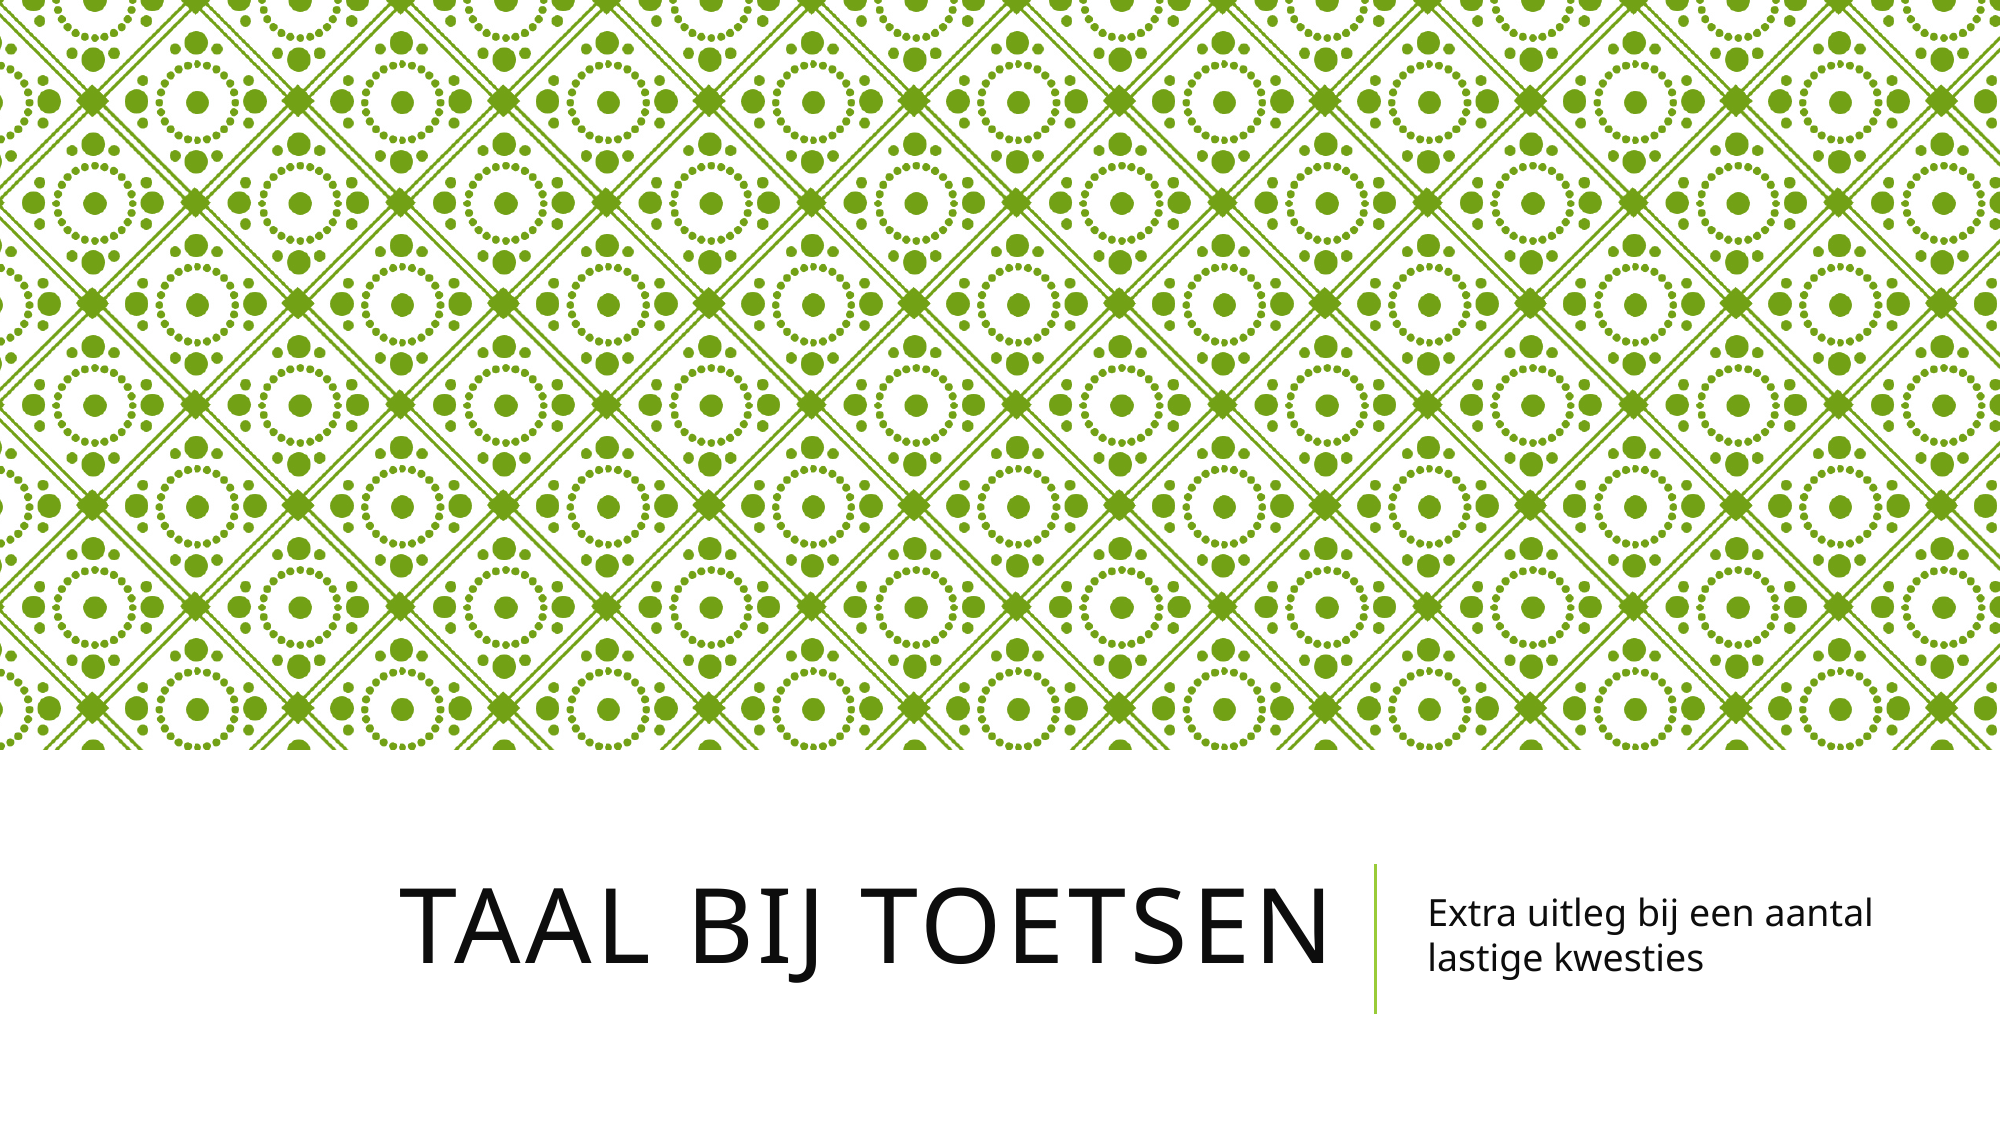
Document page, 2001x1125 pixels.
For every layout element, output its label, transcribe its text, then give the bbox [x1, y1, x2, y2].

title Taal bij toetsen [75, 813, 1350, 1054]
subtitle Extra uitleg bij een aantal lastige kwesties [1412, 813, 1938, 1054]
